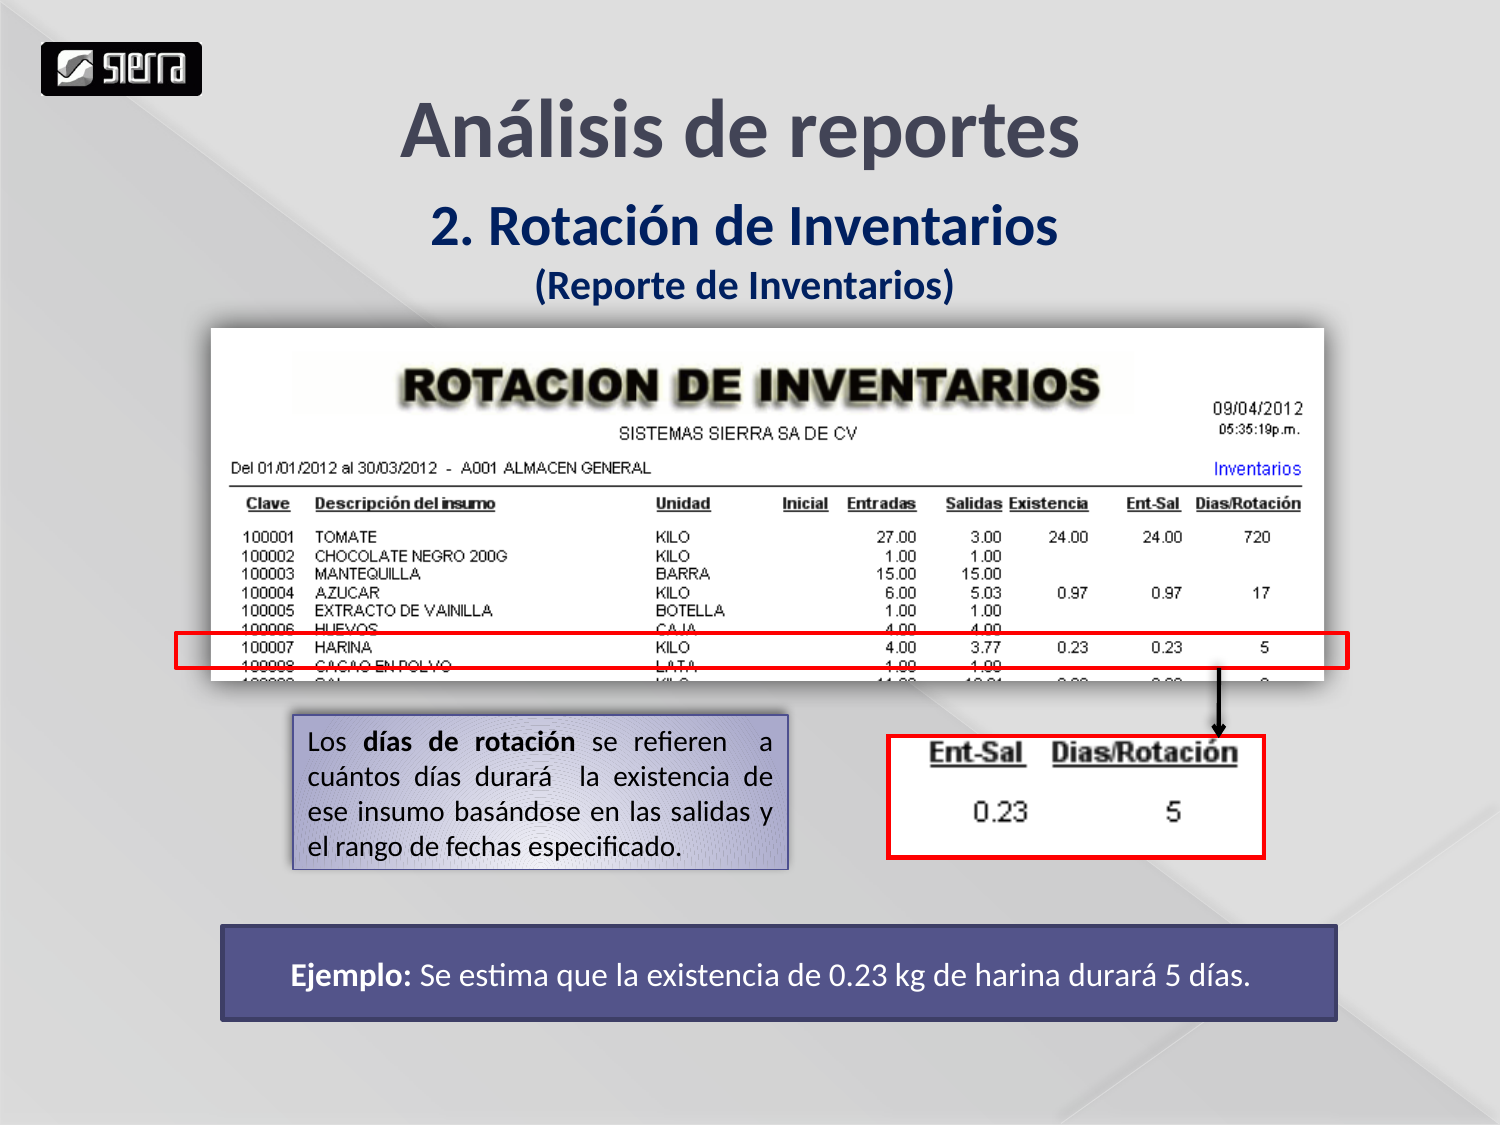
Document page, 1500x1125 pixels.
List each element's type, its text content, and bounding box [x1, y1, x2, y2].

picture [210, 327, 1325, 682]
text_box [174, 631, 201, 670]
text_box Ejemplo: Se estima que la existencia de 0.23 kg de harina durará 5 días. [220, 924, 1338, 1022]
text_box [1327, 631, 1350, 670]
text_box 2. Rotación de Inventarios (Reporte de Inventarios) [330, 179, 1159, 304]
text_box Los días de rotación se refieren a cuántos días durará la existencia de ese insumo basándose en las salidas y el rango de fechas especificado. [292, 714, 789, 870]
picture [41, 42, 202, 97]
text_box Análisis de reportes [385, 66, 1097, 179]
picture [890, 737, 1262, 856]
